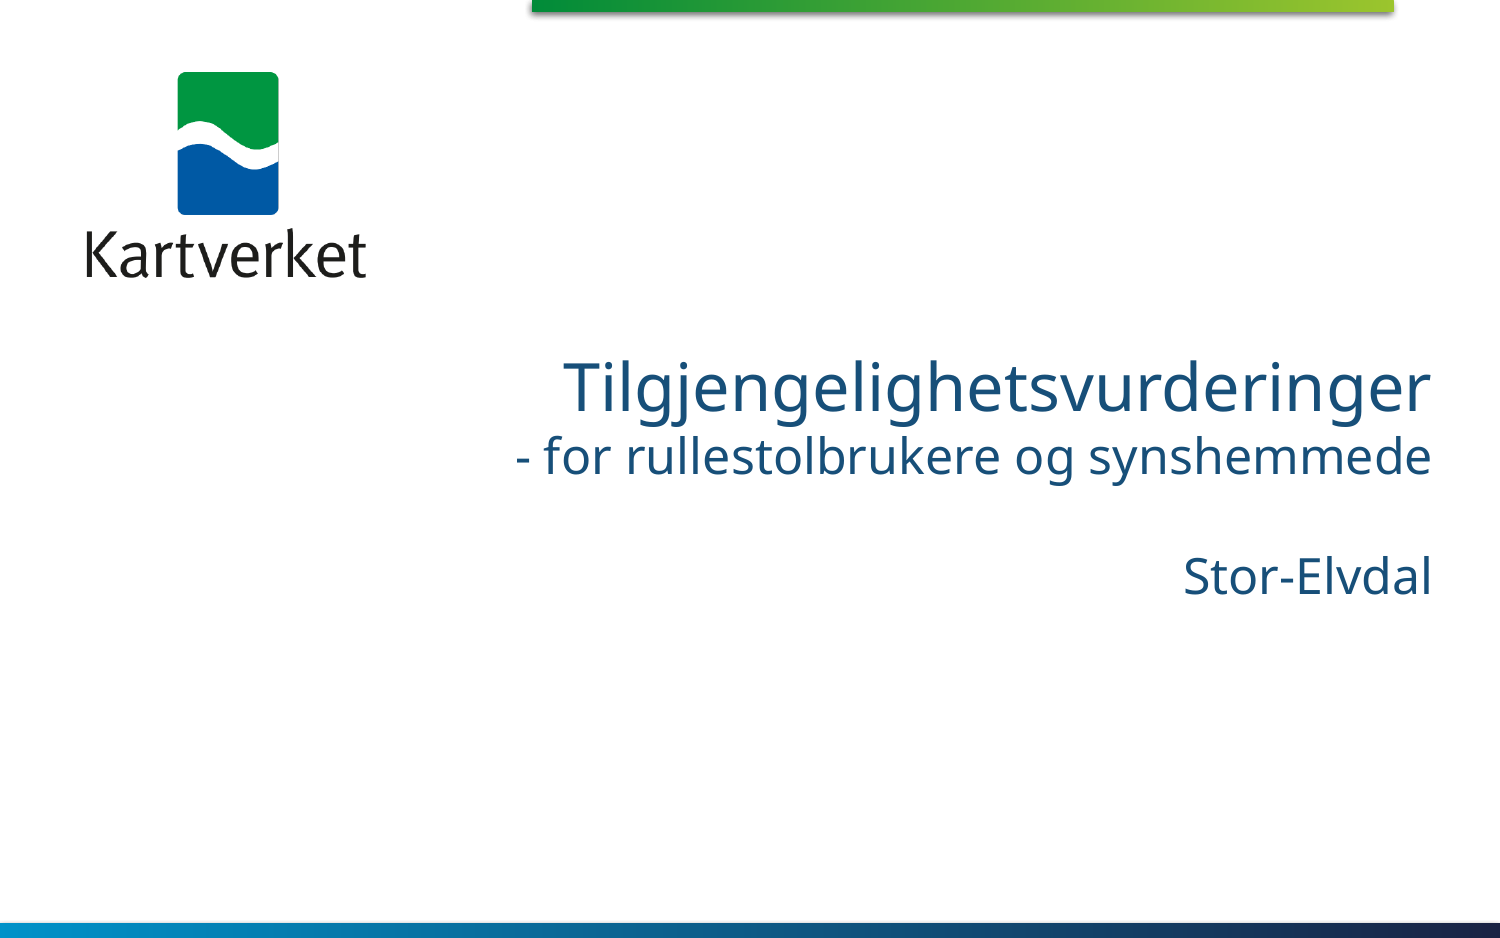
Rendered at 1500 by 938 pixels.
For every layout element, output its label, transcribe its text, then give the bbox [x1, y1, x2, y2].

text_box Tilgjengelighetsvurderinger - for rullestolbrukere og synshemmede Stor-Elvdal [66, 337, 1449, 613]
